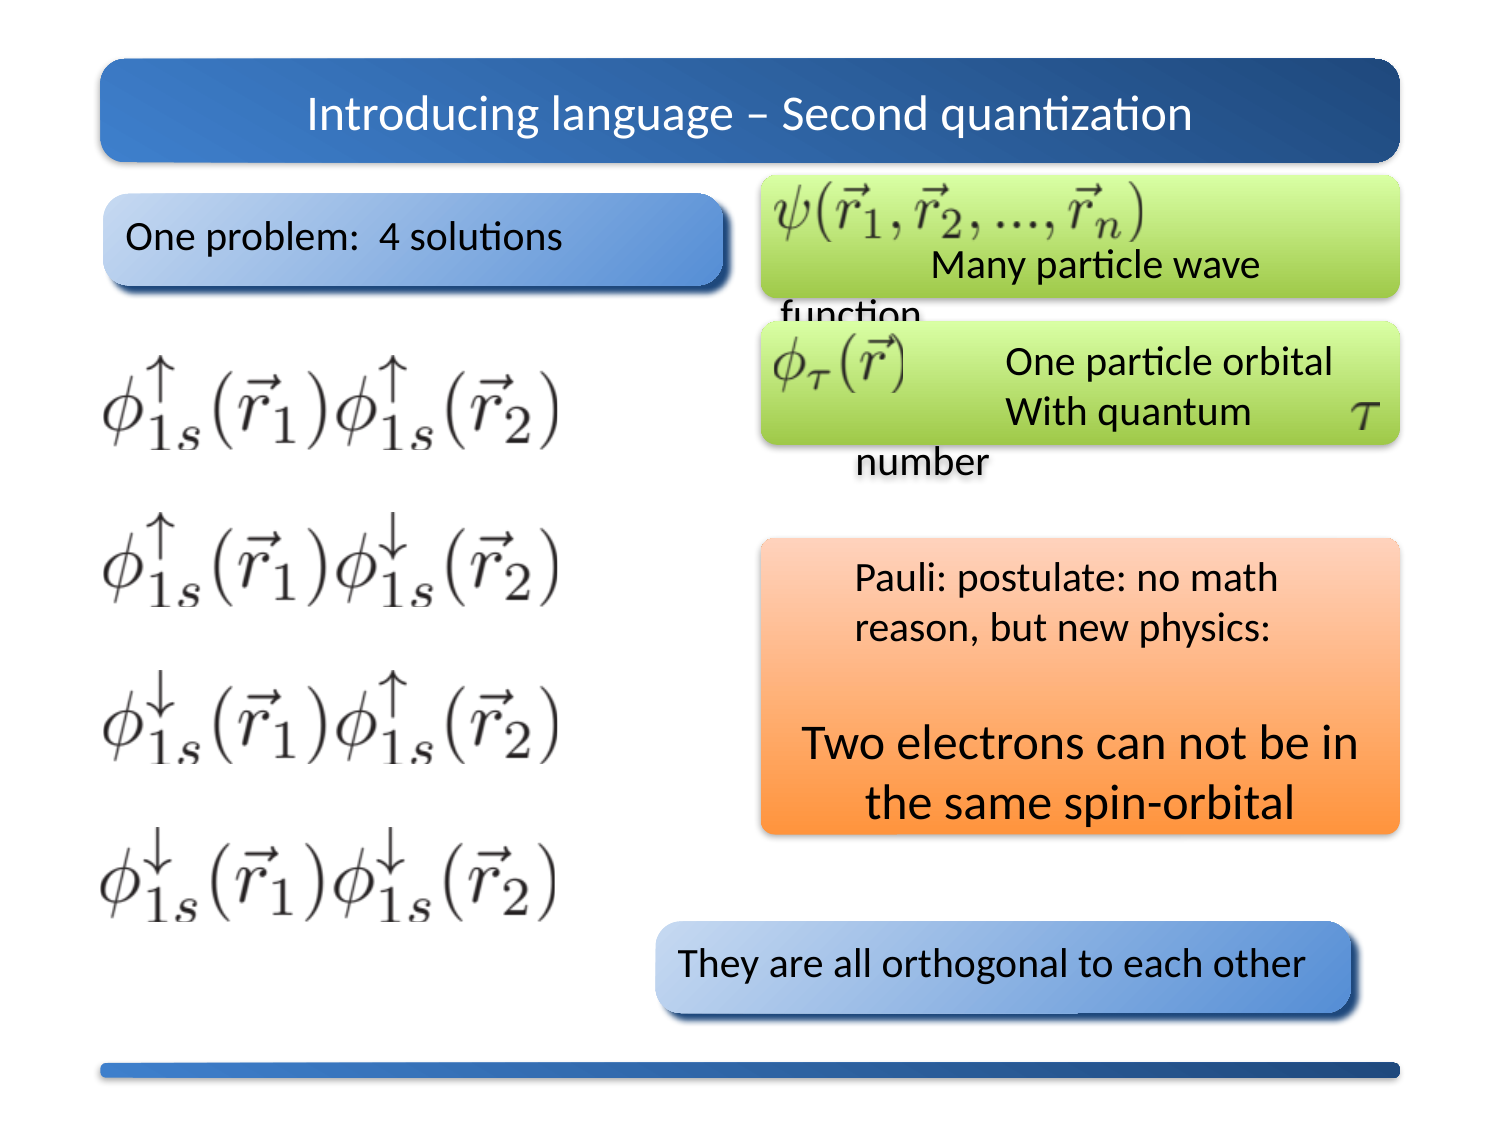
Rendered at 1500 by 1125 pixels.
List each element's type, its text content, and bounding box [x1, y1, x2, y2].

picture [103, 669, 558, 765]
text_box Introducing language – Second quantization [99, 58, 1401, 164]
picture [103, 355, 558, 450]
text_box They are all orthogonal to each other [654, 920, 1352, 1014]
text_box [99, 1062, 1401, 1079]
text_box One problem: 4 solutions [102, 192, 724, 287]
picture [103, 512, 558, 607]
text_box Pauli: postulate: no math reason, but new physics: Two electrons can not be in the same spin-orbital [760, 538, 1400, 835]
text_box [760, 174, 1400, 299]
picture [100, 827, 555, 922]
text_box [760, 321, 1400, 446]
